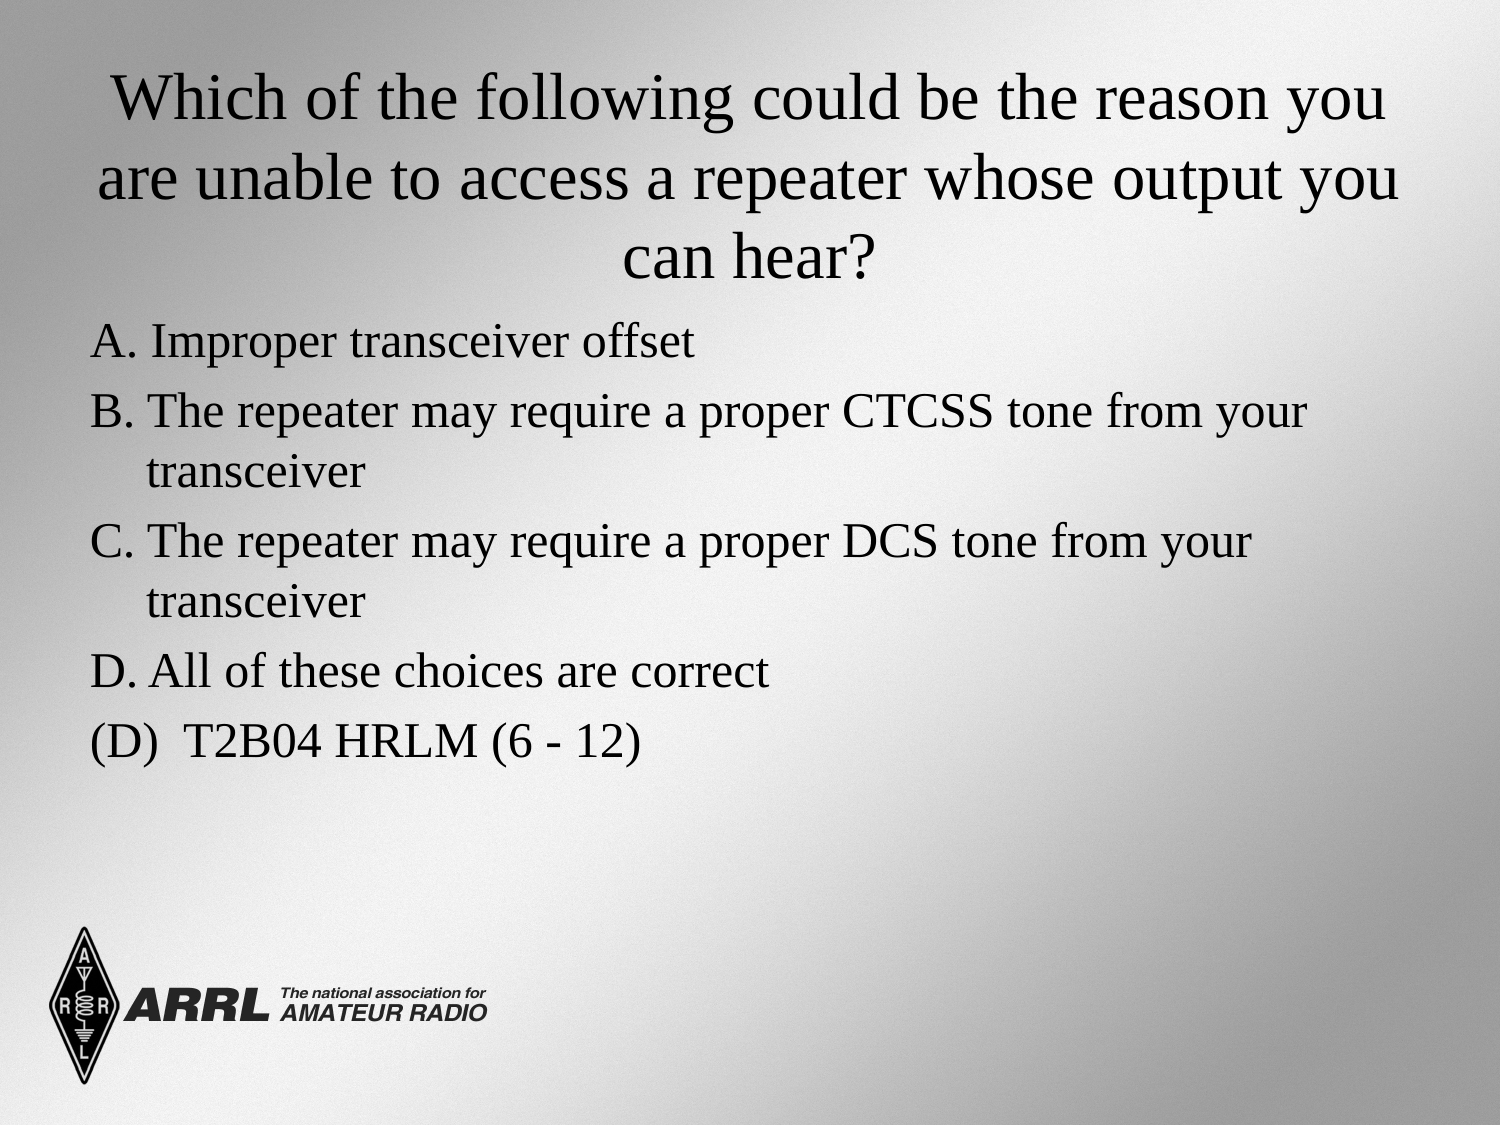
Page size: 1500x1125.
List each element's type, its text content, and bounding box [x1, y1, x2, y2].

list A. Improper transceiver offset B. The repeater may require a proper CTCSS tone from your transceiver C. The repeater may require a proper DCS tone from your transceiver D. All of these choices are correct (D) T2B04 HRLM (6 - 12) [75, 299, 1425, 1005]
picture [0, 0, 1500, 1125]
title Which of the following could be the reason you are unable to access a repeater whose output you can hear? [75, 45, 1425, 233]
